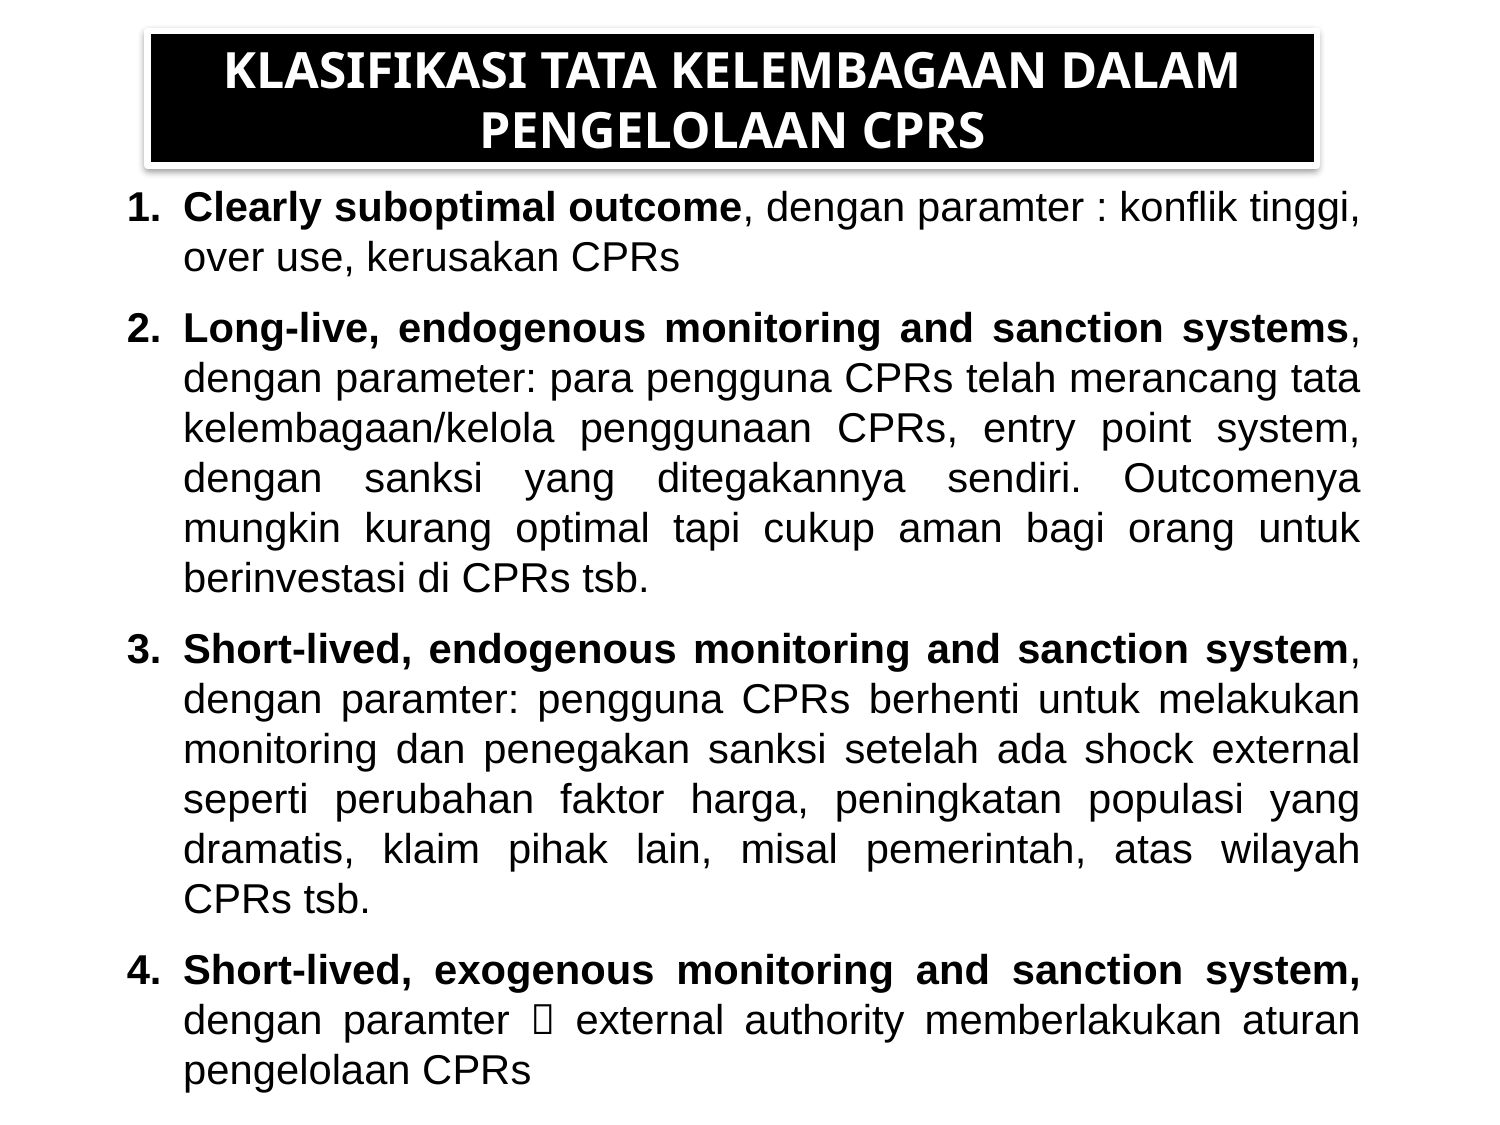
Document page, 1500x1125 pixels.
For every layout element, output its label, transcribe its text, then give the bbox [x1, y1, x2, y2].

text_box Clearly suboptimal outcome, dengan paramter : konflik tinggi, over use, kerusakan CPRs Long-live, endogenous monitoring and sanction systems, dengan parameter: para pengguna CPRs telah merancang tata kelembagaan/kelola penggunaan CPRs, entry point system, dengan sanksi yang ditegakannya sendiri. Outcomenya mungkin kurang optimal tapi cukup aman bagi orang untuk berinvestasi di CPRs tsb. Short-lived, endogenous monitoring and sanction system, dengan paramter: pengguna CPRs berhenti untuk melakukan monitoring dan penegakan sanksi setelah ada shock external seperti perubahan faktor harga, peningkatan populasi yang dramatis, klaim pihak lain, misal pemerintah, atas wilayah CPRs tsb. Short-lived, exogenous monitoring and sanction system, dengan paramter  external authority memberlakukan aturan pengelolaan CPRs [112, 172, 1376, 1101]
text_box KLASIFIKASI TATA KELEMBAGAAN DALAM PENGELOLAAN CPRS [144, 28, 1320, 169]
